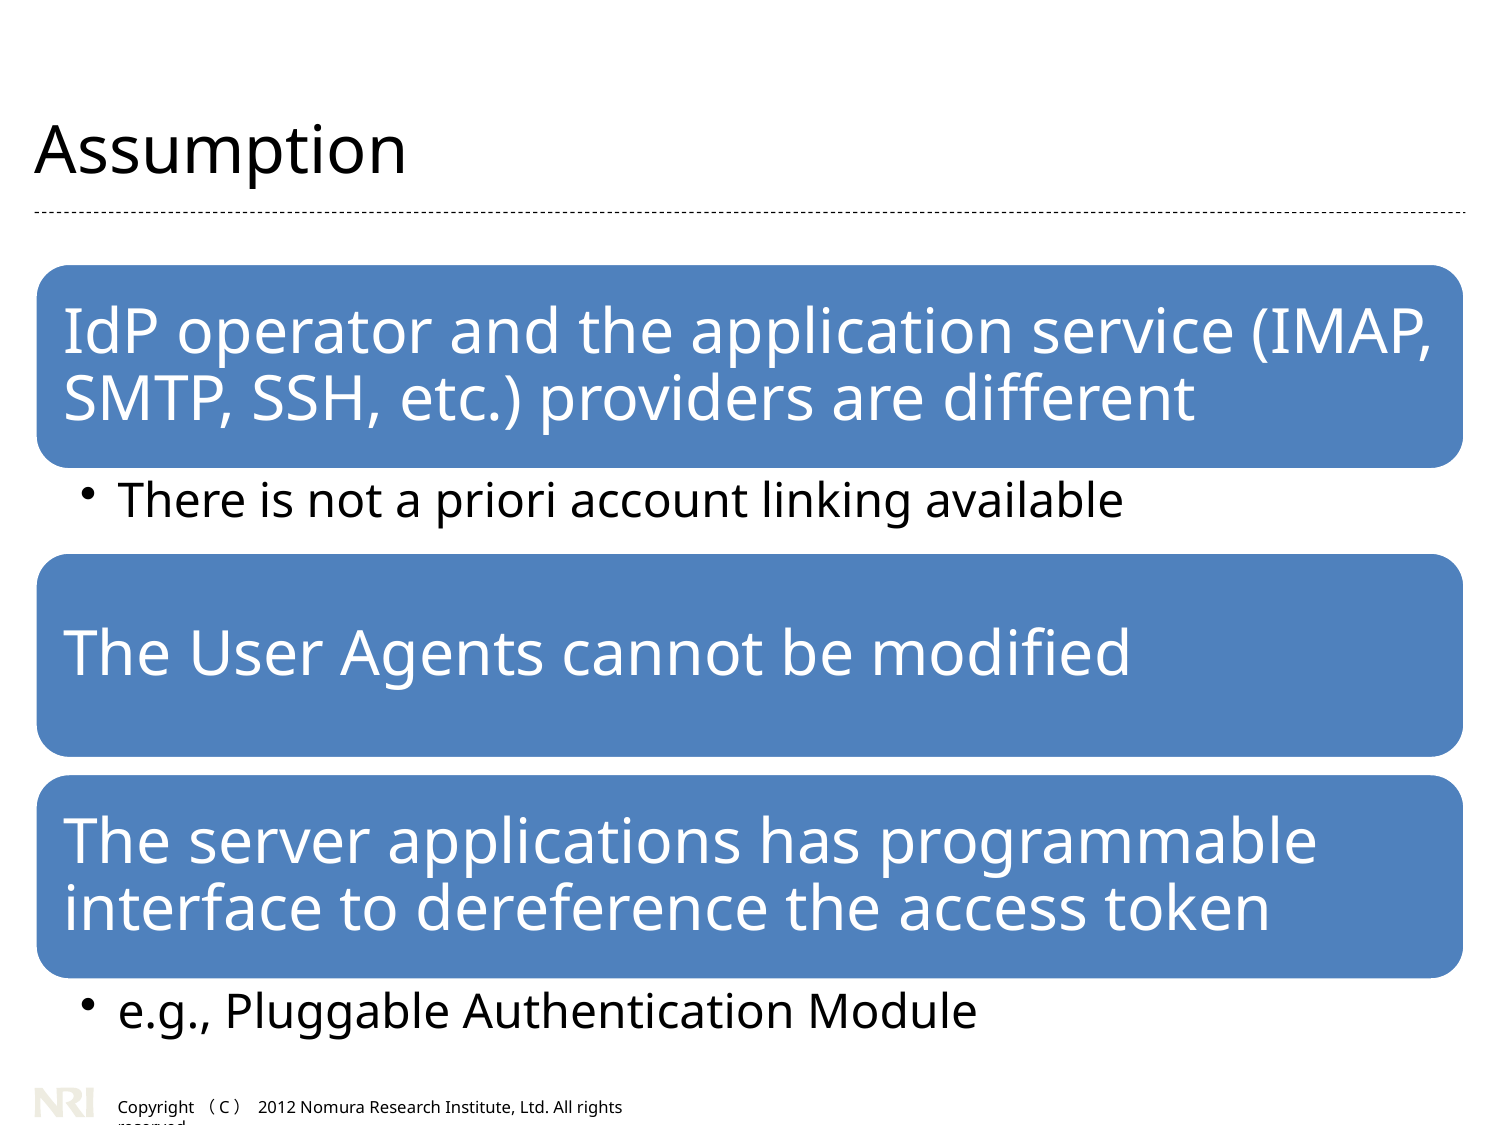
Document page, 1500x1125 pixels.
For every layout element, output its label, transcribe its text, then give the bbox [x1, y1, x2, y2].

title Assumption [34, 37, 1466, 195]
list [34, 249, 1466, 1076]
